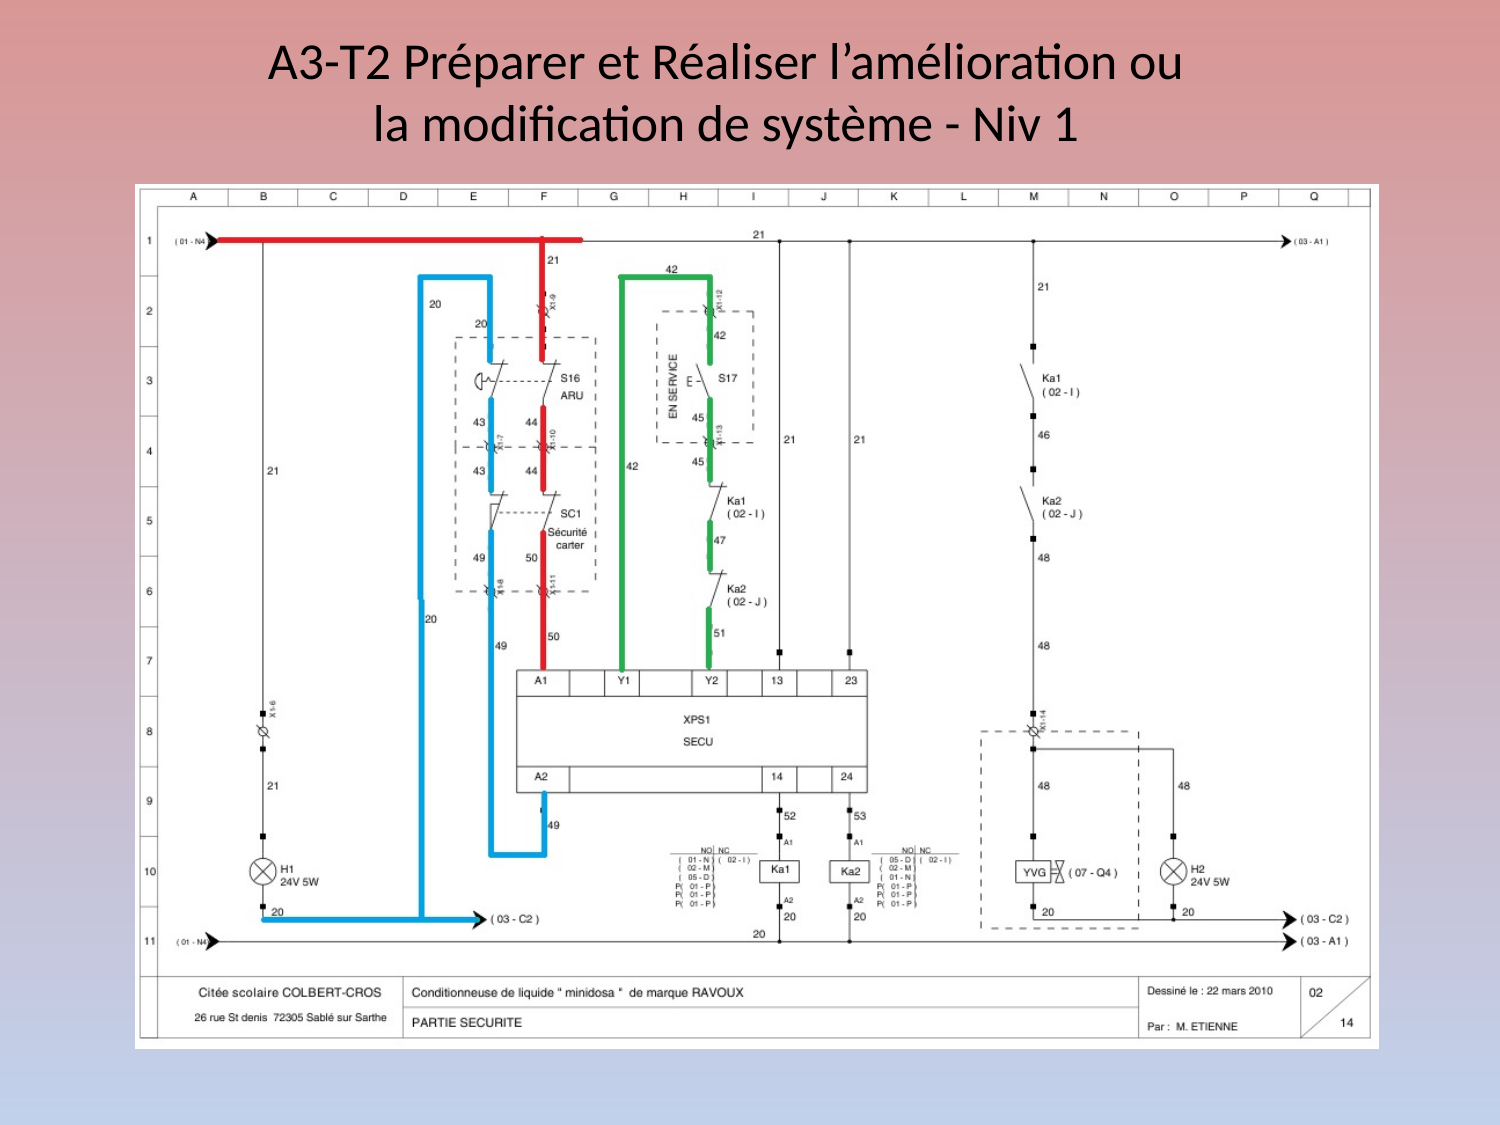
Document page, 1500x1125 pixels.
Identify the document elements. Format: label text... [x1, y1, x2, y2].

picture [135, 184, 1379, 1049]
title A3-T2 Préparer et Réaliser l’amélioration ou la modification de système - Niv 1 [242, 19, 1211, 161]
